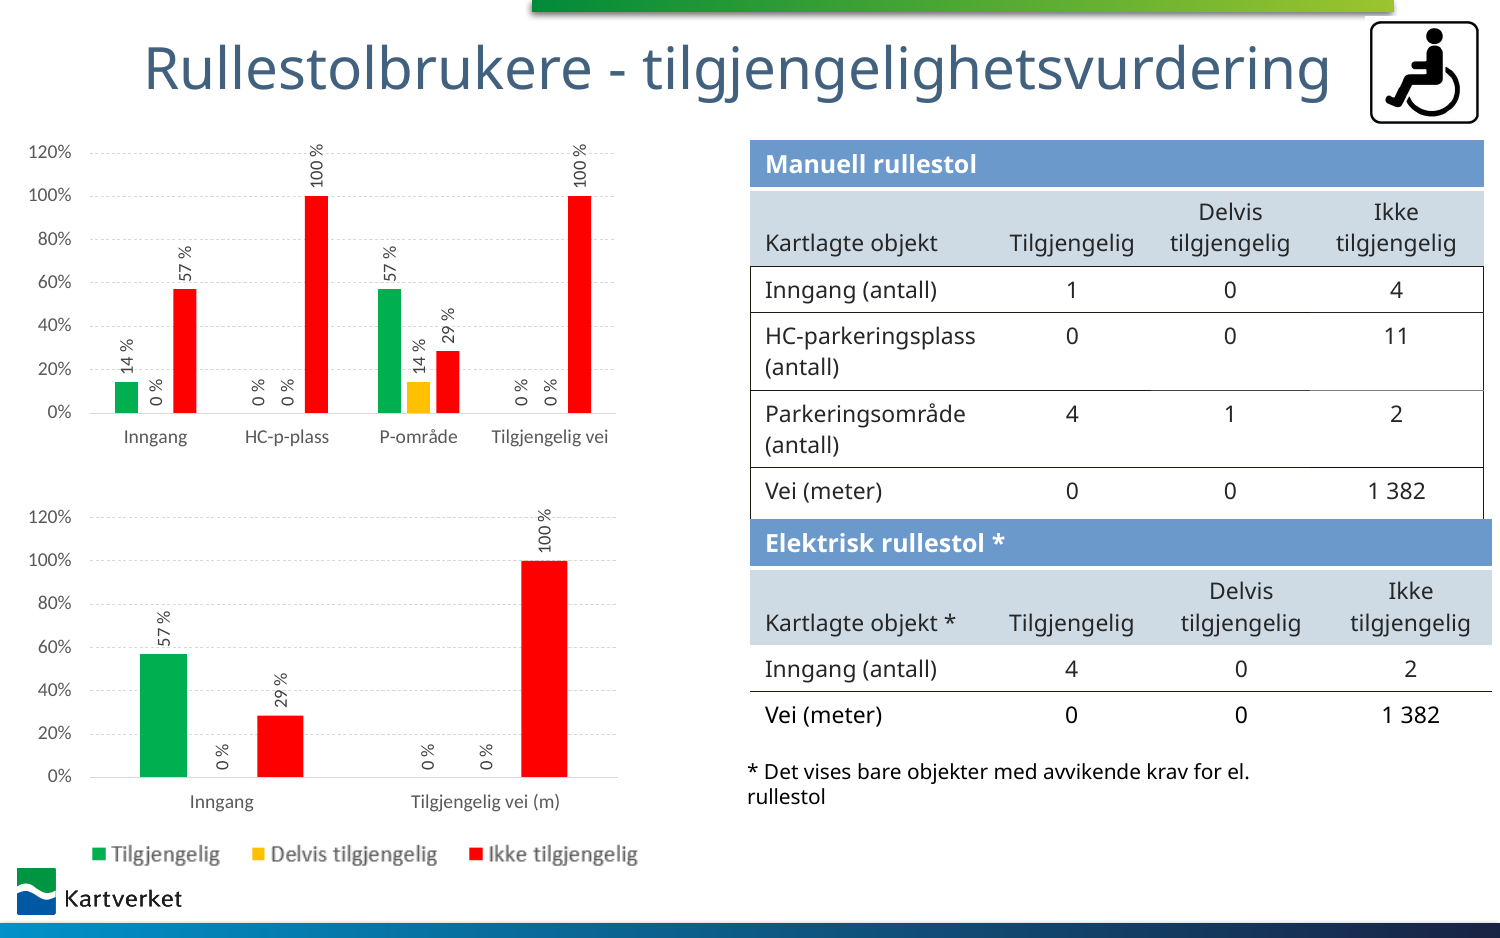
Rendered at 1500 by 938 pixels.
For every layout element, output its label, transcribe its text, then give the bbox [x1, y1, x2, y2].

table_cell 1 382 [1310, 468, 1483, 519]
table_cell 1 [994, 267, 1151, 312]
table_cell 0 [1151, 313, 1310, 390]
text_box * Det vises bare objekter med avvikende krav for el. rullestol [732, 751, 1317, 816]
table_cell 4 [994, 391, 1151, 467]
table_cell Inngang (antall) [750, 645, 991, 691]
table_cell 4 [1310, 267, 1483, 312]
table_cell Tilgjengelig [994, 191, 1151, 266]
table_cell Vei (meter) [751, 468, 994, 519]
picture [1365, 16, 1484, 129]
picture [20, 135, 629, 457]
table_cell 1 382 [1330, 692, 1492, 738]
table_cell 0 [994, 468, 1151, 519]
table_cell Kartlagte objekt * [750, 570, 991, 645]
table_cell Ikke tilgjengelig [1310, 191, 1484, 266]
table_cell 4 [991, 645, 1153, 691]
table_cell 11 [1310, 313, 1483, 390]
table_header Elektrisk rullestol * [750, 519, 1492, 566]
table_cell 1 [1151, 391, 1310, 467]
table_cell Kartlagte objekt [750, 191, 994, 266]
table_cell 0 [1151, 468, 1310, 519]
picture [20, 499, 630, 822]
table_cell 2 [1330, 645, 1492, 691]
table_cell 0 [1153, 645, 1330, 691]
text_box Rullestolbrukere - tilgjengelighetsvurdering [39, 12, 1348, 109]
table_cell 0 [991, 692, 1153, 738]
table_header Manuell rullestol [750, 140, 1484, 187]
picture [86, 838, 643, 870]
table_cell Vei (meter) [750, 692, 991, 738]
table_cell Delvis tilgjengelig [1153, 570, 1330, 645]
table_cell 0 [1151, 267, 1310, 312]
table_cell Tilgjengelig [991, 570, 1153, 645]
table_cell 0 [1153, 692, 1330, 738]
table_cell Inngang (antall) [751, 267, 994, 312]
table_cell Delvis tilgjengelig [1151, 191, 1310, 266]
table_cell 0 [994, 313, 1151, 390]
table_cell 2 [1310, 391, 1483, 467]
table_cell Parkeringsområde (antall) [751, 391, 994, 467]
table_cell Ikke tilgjengelig [1330, 570, 1492, 645]
table_cell HC-parkeringsplass (antall) [751, 313, 994, 390]
